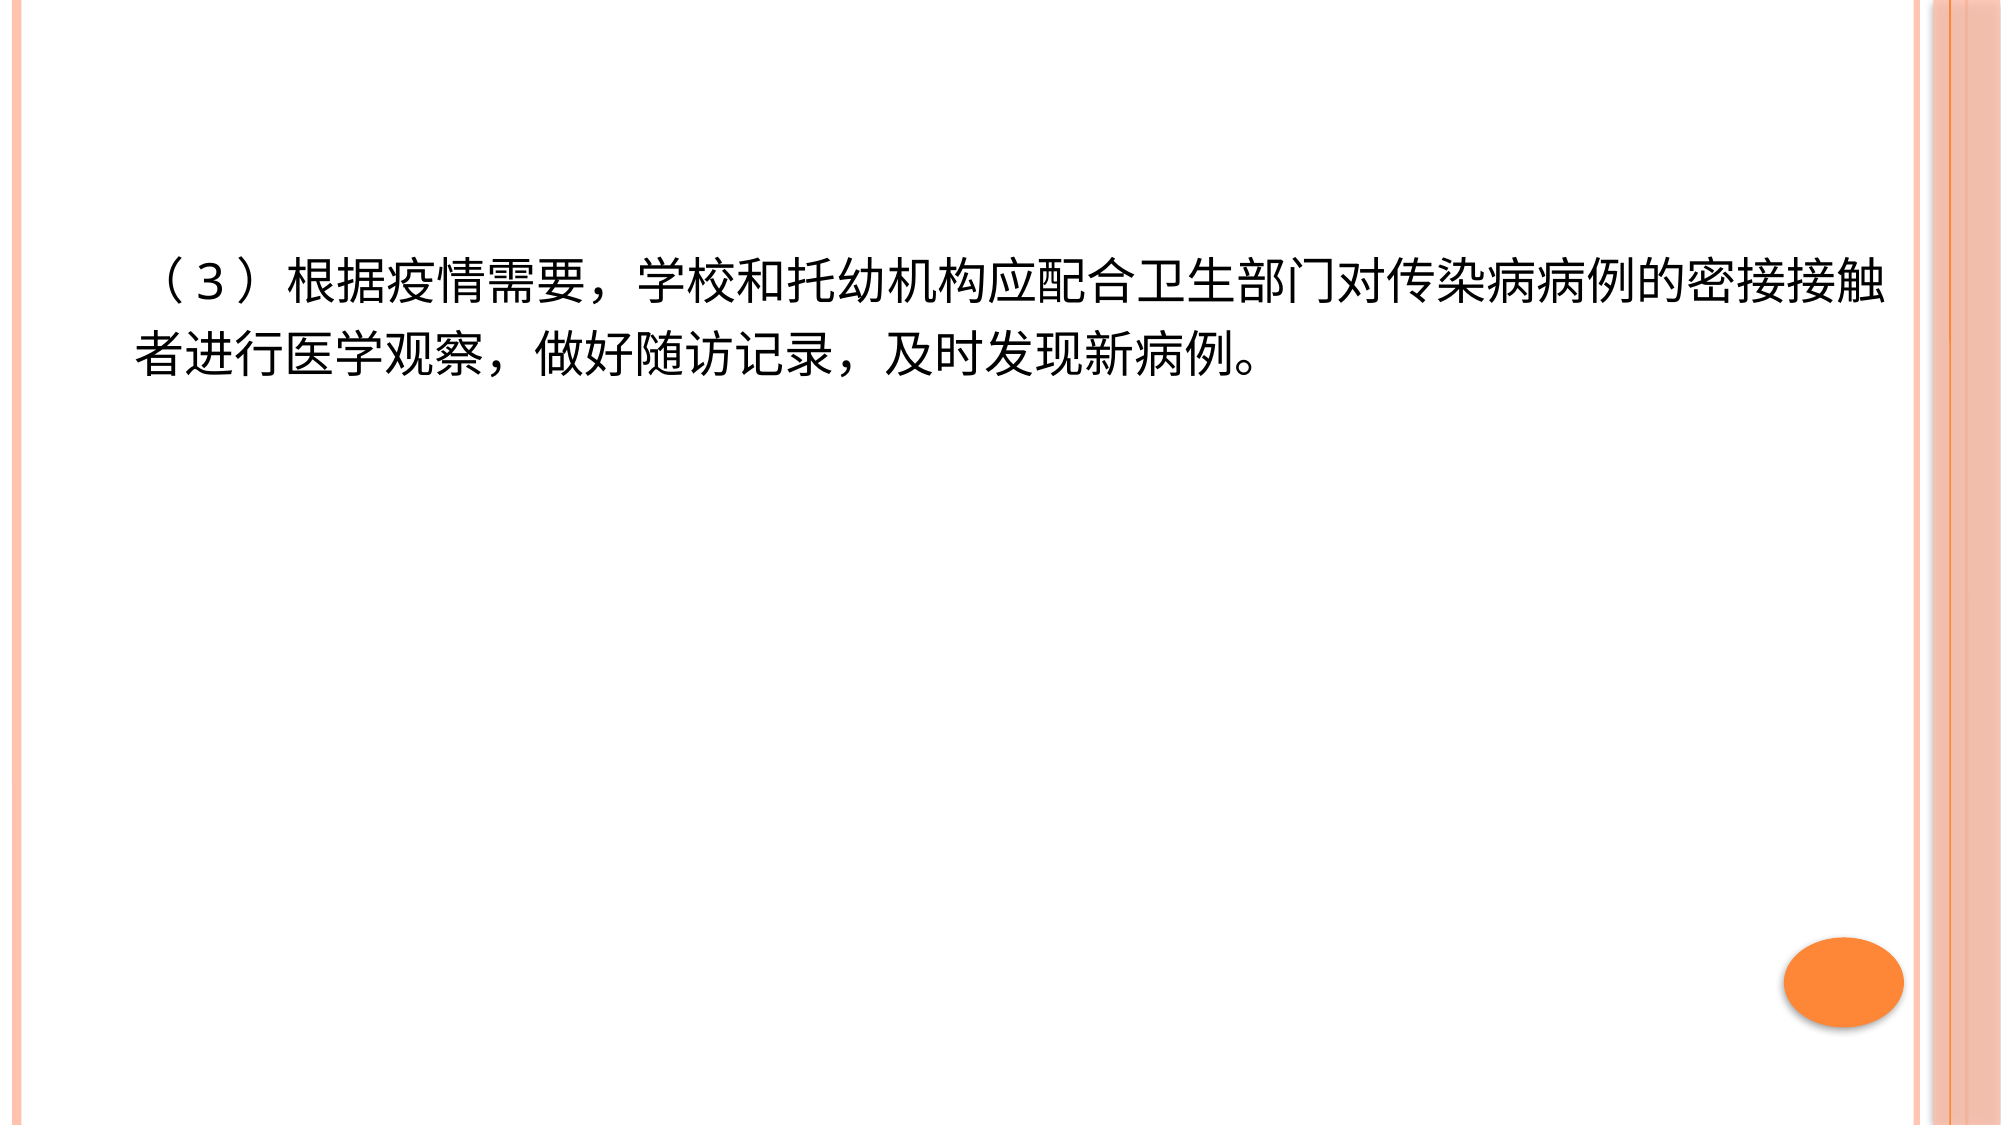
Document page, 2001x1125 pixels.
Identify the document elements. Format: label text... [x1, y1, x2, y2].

list （3）根据疫情需要，学校和托幼机构应配合卫生部门对传染病病例的密接接触者进行医学观察，做好随访记录，及时发现新病例。 [119, 158, 1905, 872]
